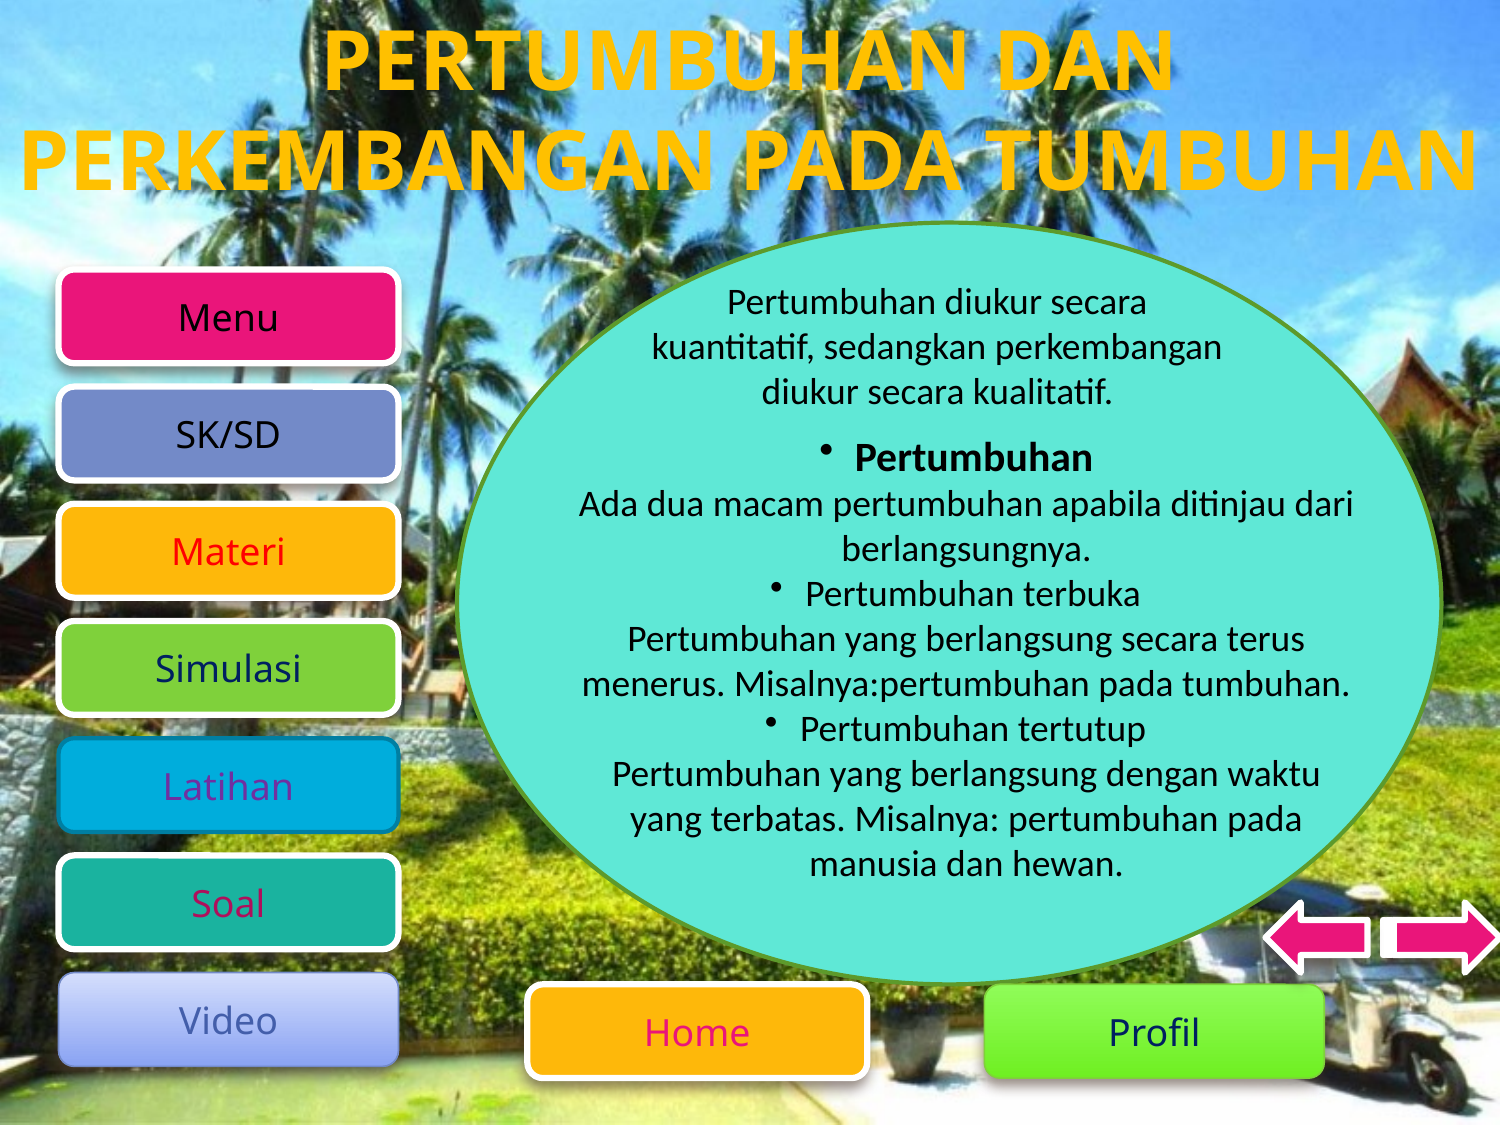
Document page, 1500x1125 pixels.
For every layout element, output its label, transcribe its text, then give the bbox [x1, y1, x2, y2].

picture [0, 0, 1500, 1125]
text_box [1262, 899, 1371, 976]
text_box [1380, 899, 1500, 976]
text_box Pertumbuhan Ada dua macam pertumbuhan apabila ditinjau dari berlangsungnya. Pertumbuhan terbuka Pertumbuhan yang berlangsung secara terus menerus. Misalnya:pertumbuhan pada tumbuhan. Pertumbuhan tertutup Pertumbuhan yang berlangsung dengan waktu yang terbatas. Misalnya: pertumbuhan pada manusia dan hewan. [562, 421, 1371, 892]
text_box Pertumbuhan diukur secara kuantitatif, sedangkan perkembangan diukur secara kualitatif. [632, 269, 1243, 420]
